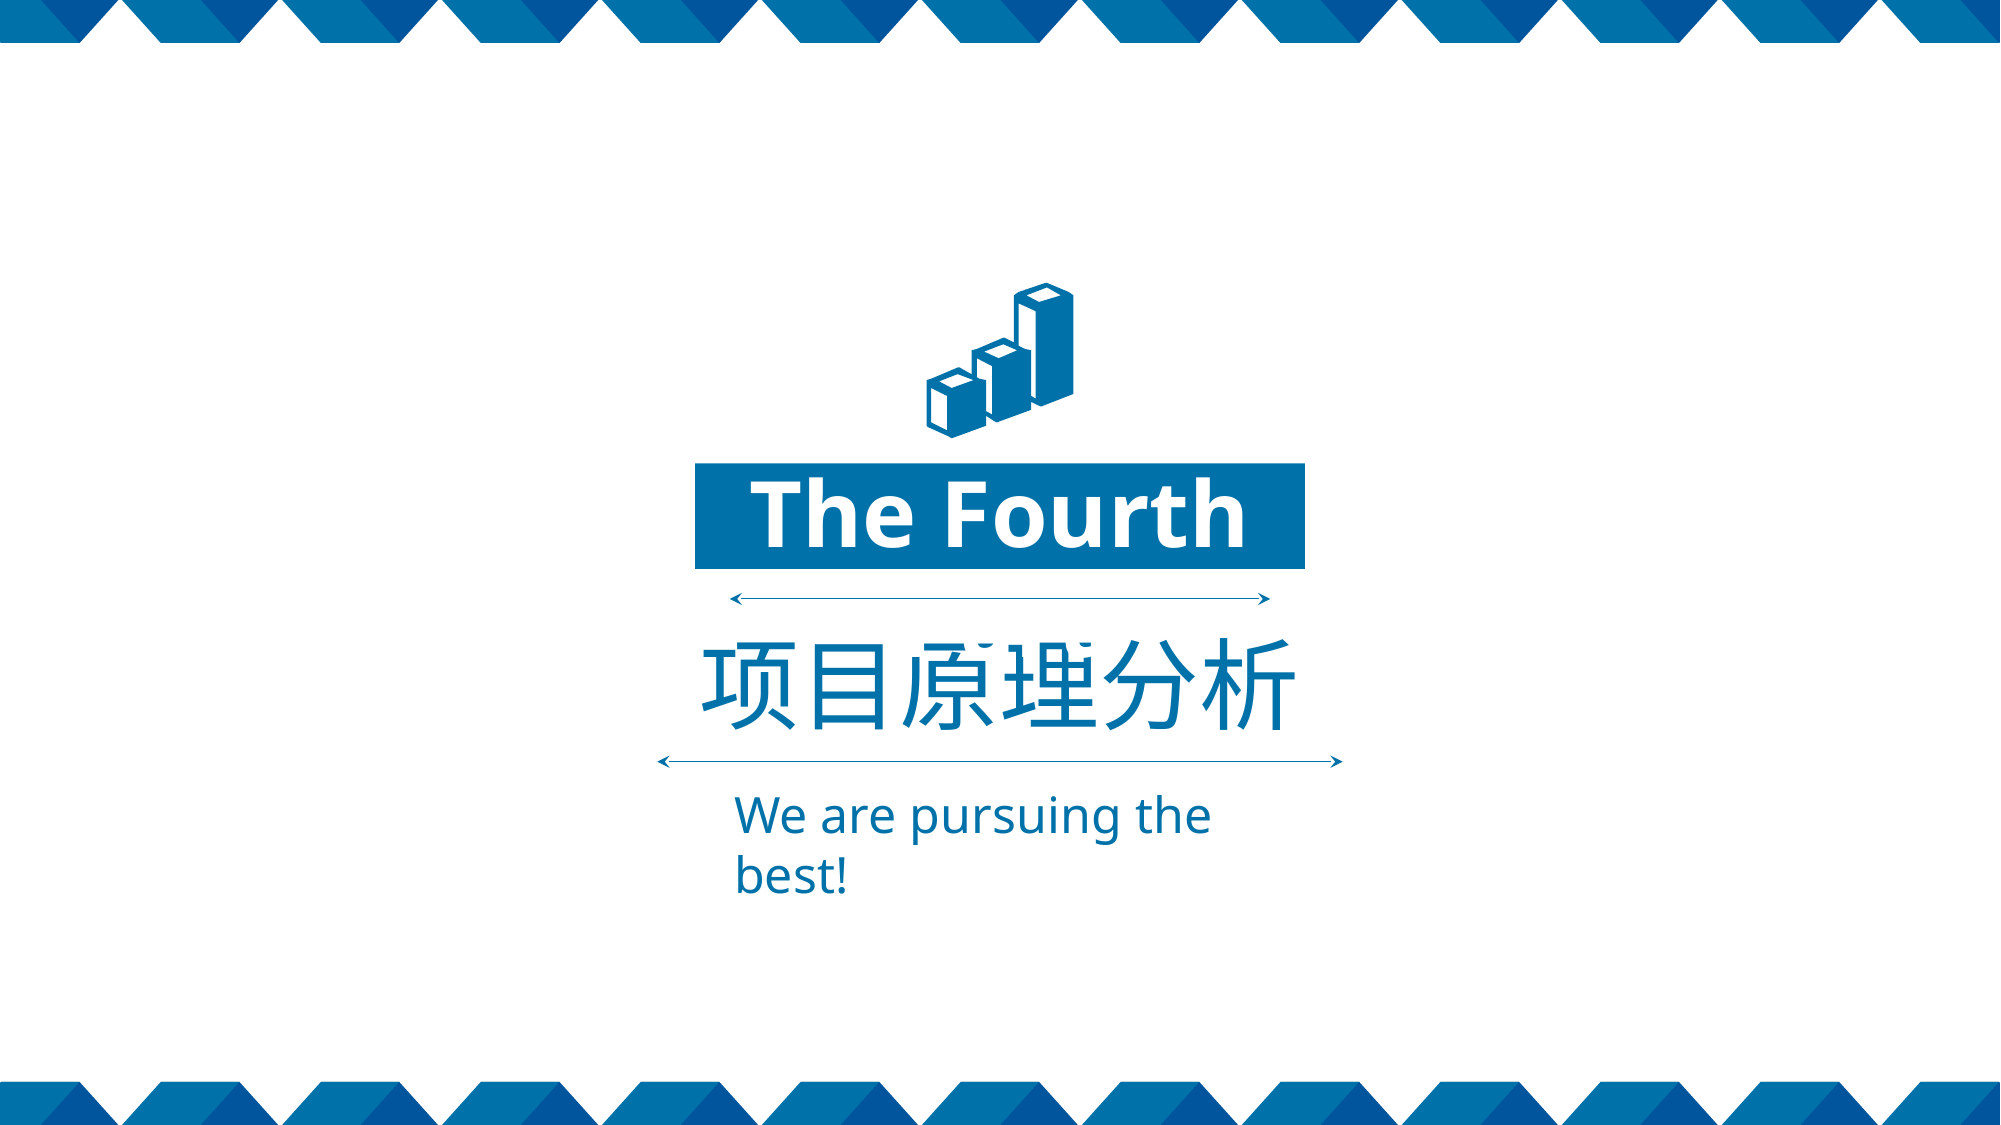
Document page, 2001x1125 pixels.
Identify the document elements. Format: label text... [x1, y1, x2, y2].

text_box [926, 282, 1074, 439]
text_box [0, 1081, 2000, 1125]
text_box We are pursuing the best! [719, 776, 1281, 912]
text_box 项目原理分析 [613, 614, 1387, 750]
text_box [652, 448, 1348, 575]
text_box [0, 0, 2000, 43]
